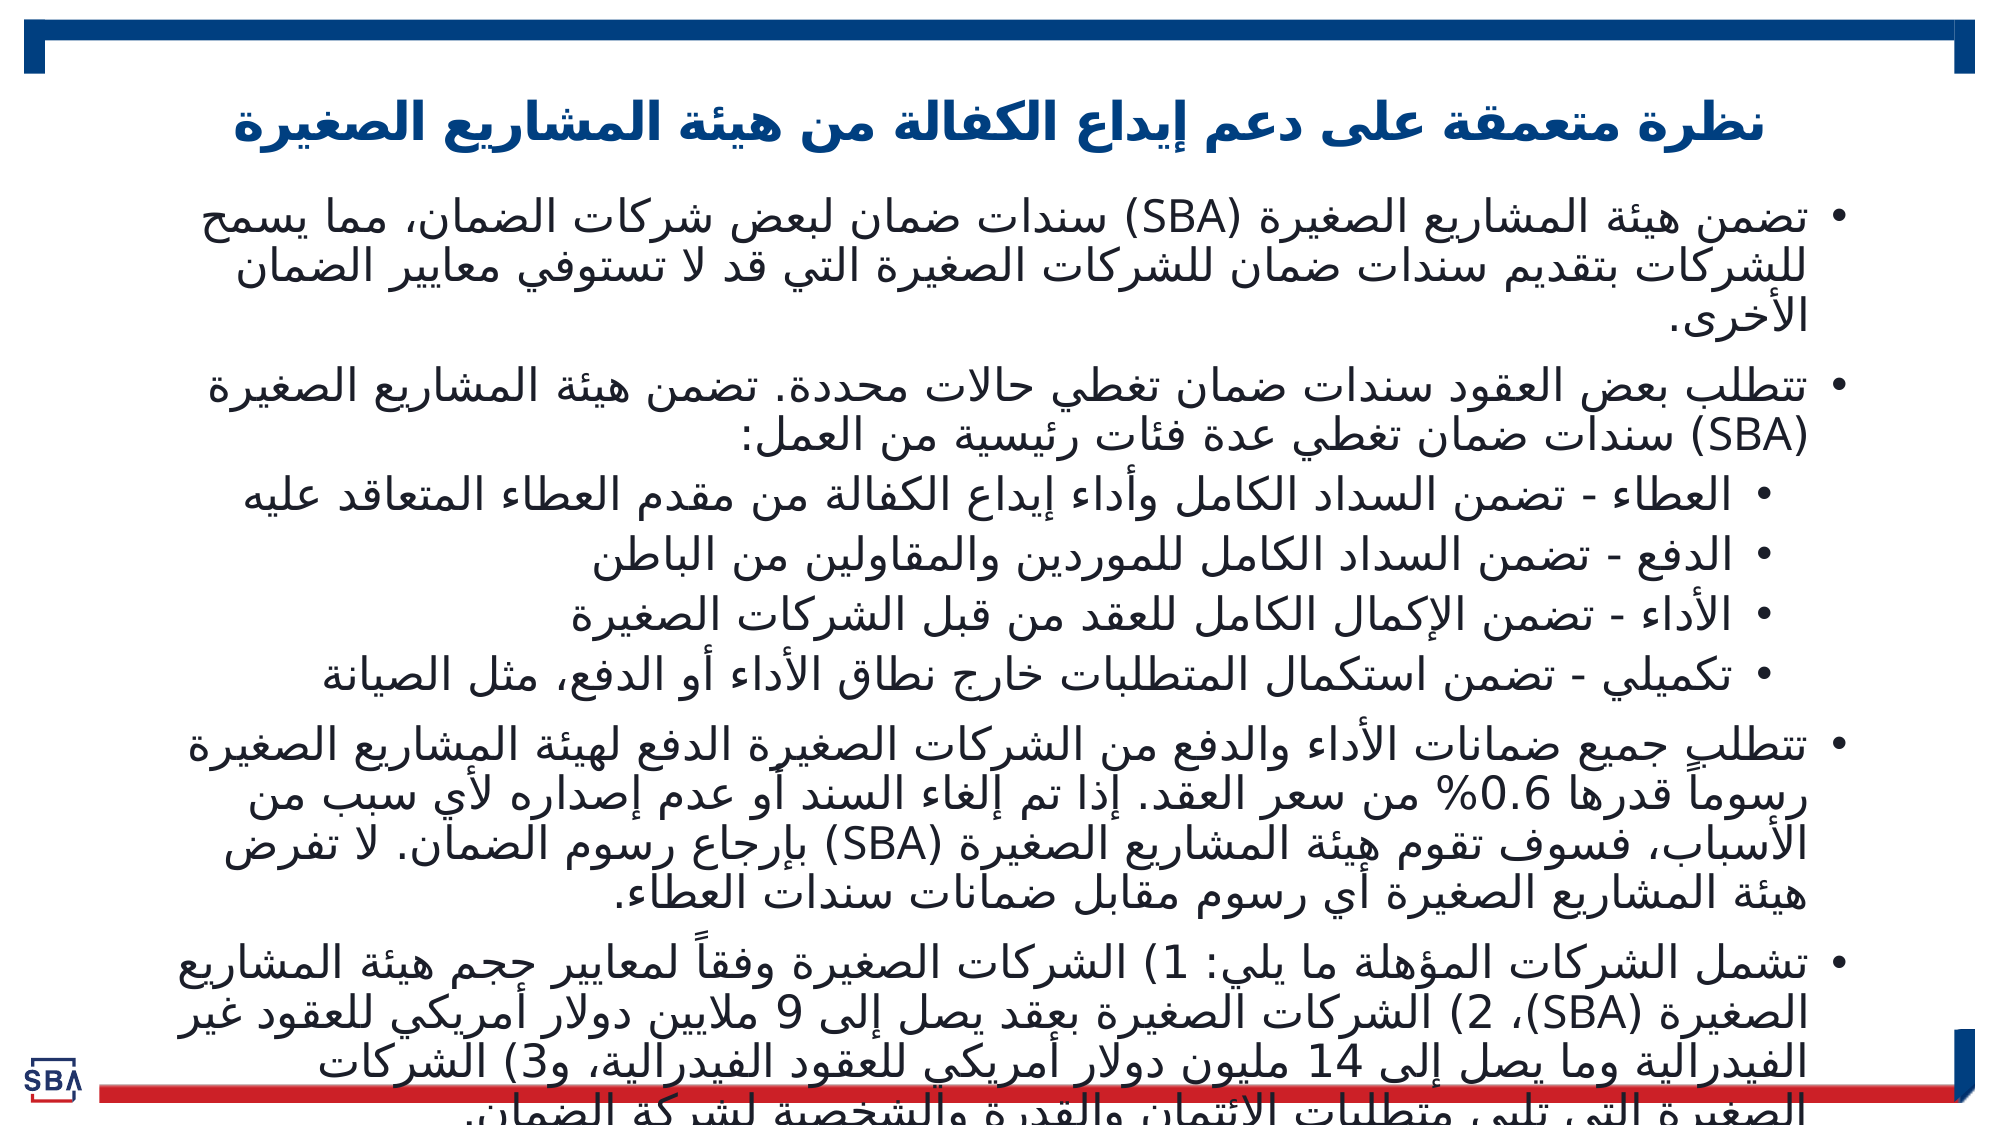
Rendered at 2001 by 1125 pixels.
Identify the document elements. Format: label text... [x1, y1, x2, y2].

title نظرة متعمقة على دعم إيداع الكفالة من هيئة المشاريع الصغيرة [137, 87, 1863, 185]
list تضمن هيئة المشاريع الصغيرة (SBA) سندات ضمان لبعض شركات الضمان، مما يسمح للشركات بتقديم سندات ضمان للشركات الصغيرة التي قد لا تستوفي معايير الضمان الأخرى. تتطلب بعض العقود سندات ضمان تغطي حالات محددة. تضمن هيئة المشاريع الصغيرة (SBA) سندات ضمان تغطي عدة فئات رئيسية من العمل: العطاء - تضمن السداد الكامل وأداء إيداع الكفالة من مقدم العطاء المتعاقد عليه الدفع - تضمن السداد الكامل للموردين والمقاولين من الباطن الأداء - تضمن الإكمال الكامل للعقد من قبل الشركات الصغيرة تكميلي - تضمن استكمال المتطلبات خارج نطاق الأداء أو الدفع، مثل الصيانة تتطلب جميع ضمانات الأداء والدفع من الشركات الصغيرة الدفع لهيئة المشاريع الصغيرة رسوماً قدرها 0.6% من سعر العقد. إذا تم إلغاء السند أو عدم إصداره لأي سبب من الأسباب، فسوف تقوم هيئة المشاريع الصغيرة (SBA) بإرجاع رسوم الضمان. لا تفرض هيئة المشاريع الصغيرة أي رسوم مقابل ضمانات سندات العطاء. تشمل الشركات المؤهلة ما يلي: 1) الشركات الصغيرة وفقاً لمعايير حجم هيئة المشاريع الصغيرة (SBA)، 2) الشركات الصغيرة بعقد يصل إلى 9 ملايين دولار أمريكي للعقود غير الفيدرالية وما يصل إلى 14 مليون دولار أمريكي للعقود الفيدرالية، و3) الشركات الصغيرة التي تلبي متطلبات الائتمان والقدرة والشخصية لشركة الضمان. ابحث عن وكالات السندات في ولايتك. [137, 185, 1863, 1057]
